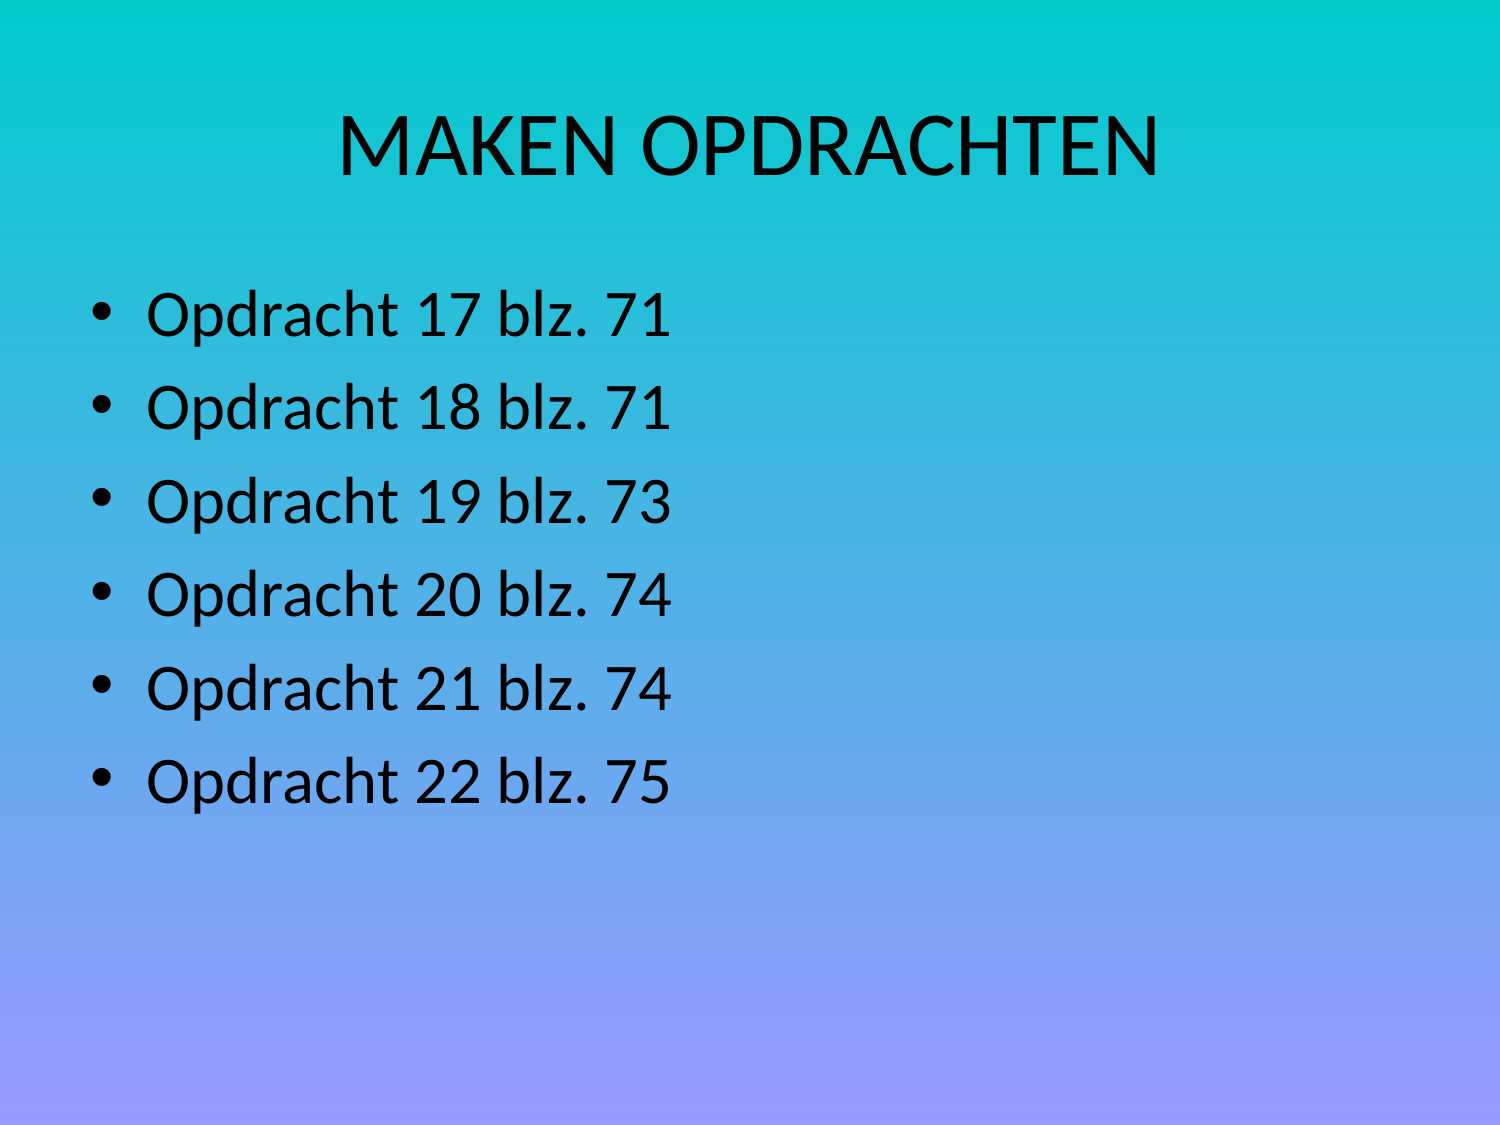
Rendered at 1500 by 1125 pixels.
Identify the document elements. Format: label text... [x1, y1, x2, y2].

list Opdracht 17 blz. 71 Opdracht 18 blz. 71 Opdracht 19 blz. 73 Opdracht 20 blz. 74 Opdracht 21 blz. 74 Opdracht 22 blz. 75 [75, 262, 1425, 1005]
title MAKEN OPDRACHTEN [75, 45, 1425, 233]
